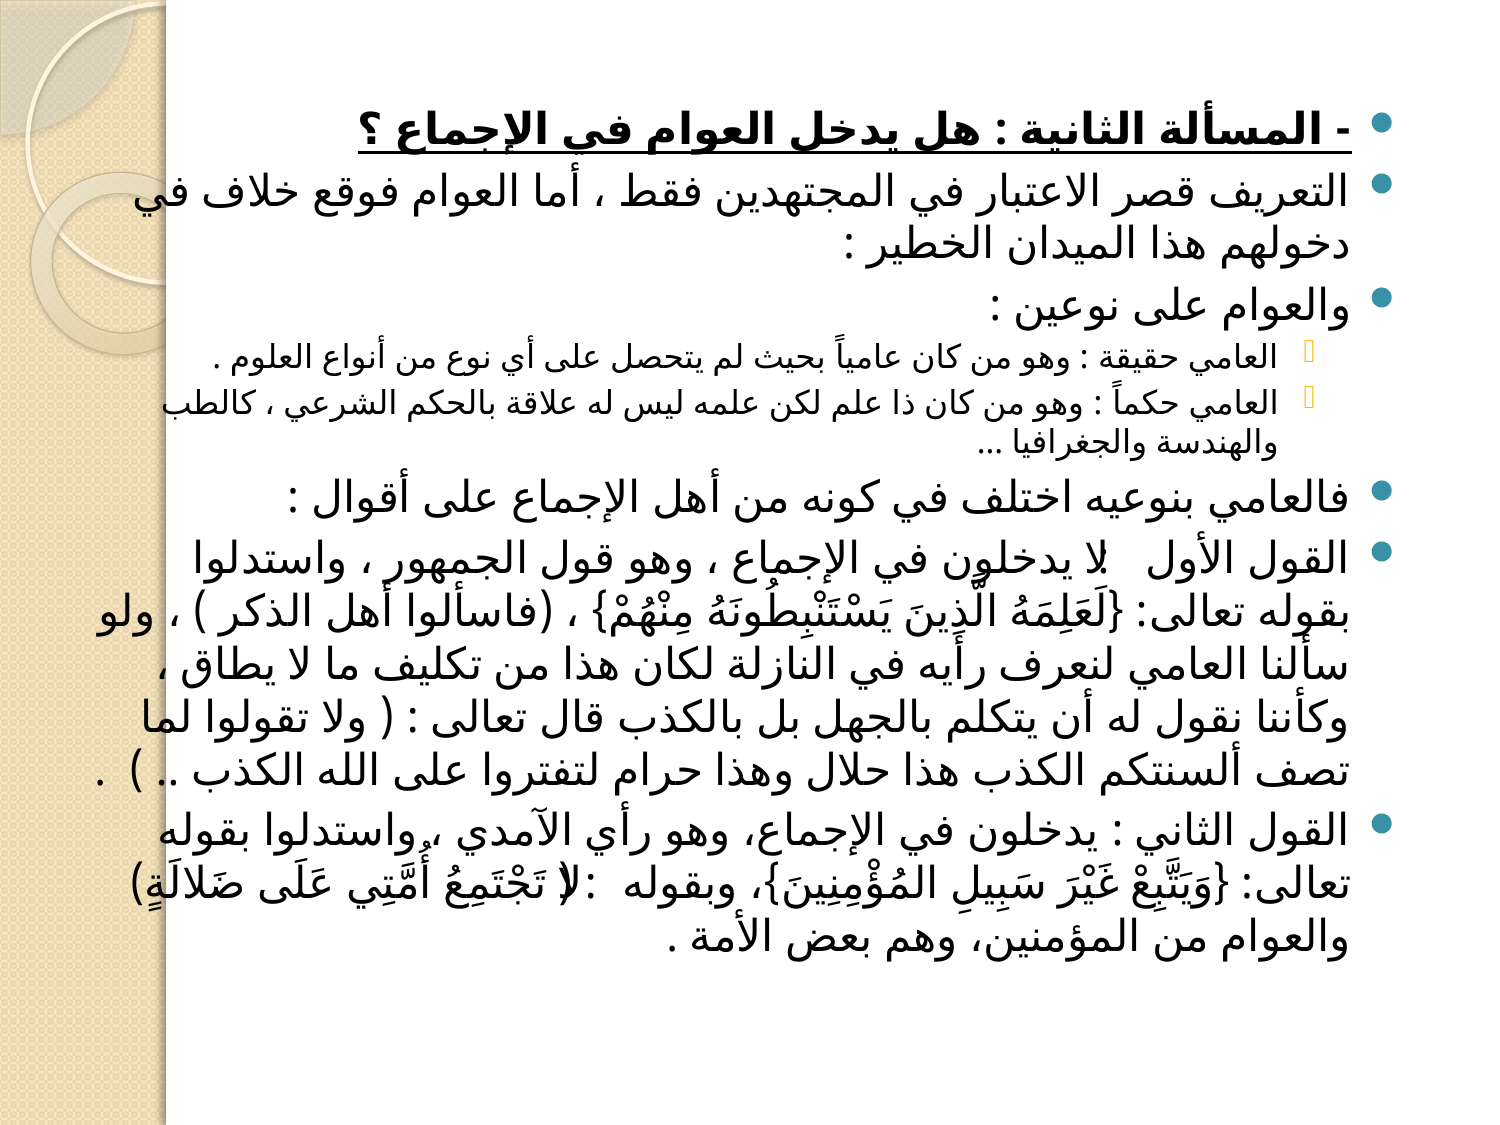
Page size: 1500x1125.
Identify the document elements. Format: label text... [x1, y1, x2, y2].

list - المسألة الثانية : هل يدخل العوام في الإجماع ؟ التعريف قصر الاعتبار في المجتهدين فقط ، أما العوام فوقع خلاف في دخولهم هذا الميدان الخطير : والعوام على نوعين : العامي حقيقة : وهو من كان عامياً بحيث لم يتحصل على أي نوع من أنواع العلوم . العامي حكماً : وهو من كان ذا علم لكن علمه ليس له علاقة بالحكم الشرعي ، كالطب والهندسة والجغرافيا ... فالعامي بنوعيه اختلف في كونه من أهل الإجماع على أقوال : القول الأول : لا يدخلون في الإجماع ، وهو قول الجمهور ، واستدلوا بقوله تعالى: {لَعَلِمَهُ الَّذِينَ يَسْتَنْبِطُونَهُ مِنْهُمْ} ، (فاسألوا أهل الذكر ) ، ولو سألنا العامي لنعرف رأيه في النازلة لكان هذا من تكليف ما لا يطاق ، وكأننا نقول له أن يتكلم بالجهل بل بالكذب قال تعالى : ( ولا تقولوا لما تصف ألسنتكم الكذب هذا حلال وهذا حرام لتفتروا على الله الكذب .. ) . القول الثاني : يدخلون في الإجماع، وهو رأي الآمدي ، واستدلوا بقوله تعالى: {وَيَتَّبِعْ غَيْرَ سَبِيلِ المُؤْمِنِينَ}، وبقوله: (لا تَجْتَمِعُ أُمَّتِي عَلَى ضَلالَةٍ) والعوام من المؤمنين، وهم بعض الأمة . [75, 93, 1418, 1005]
